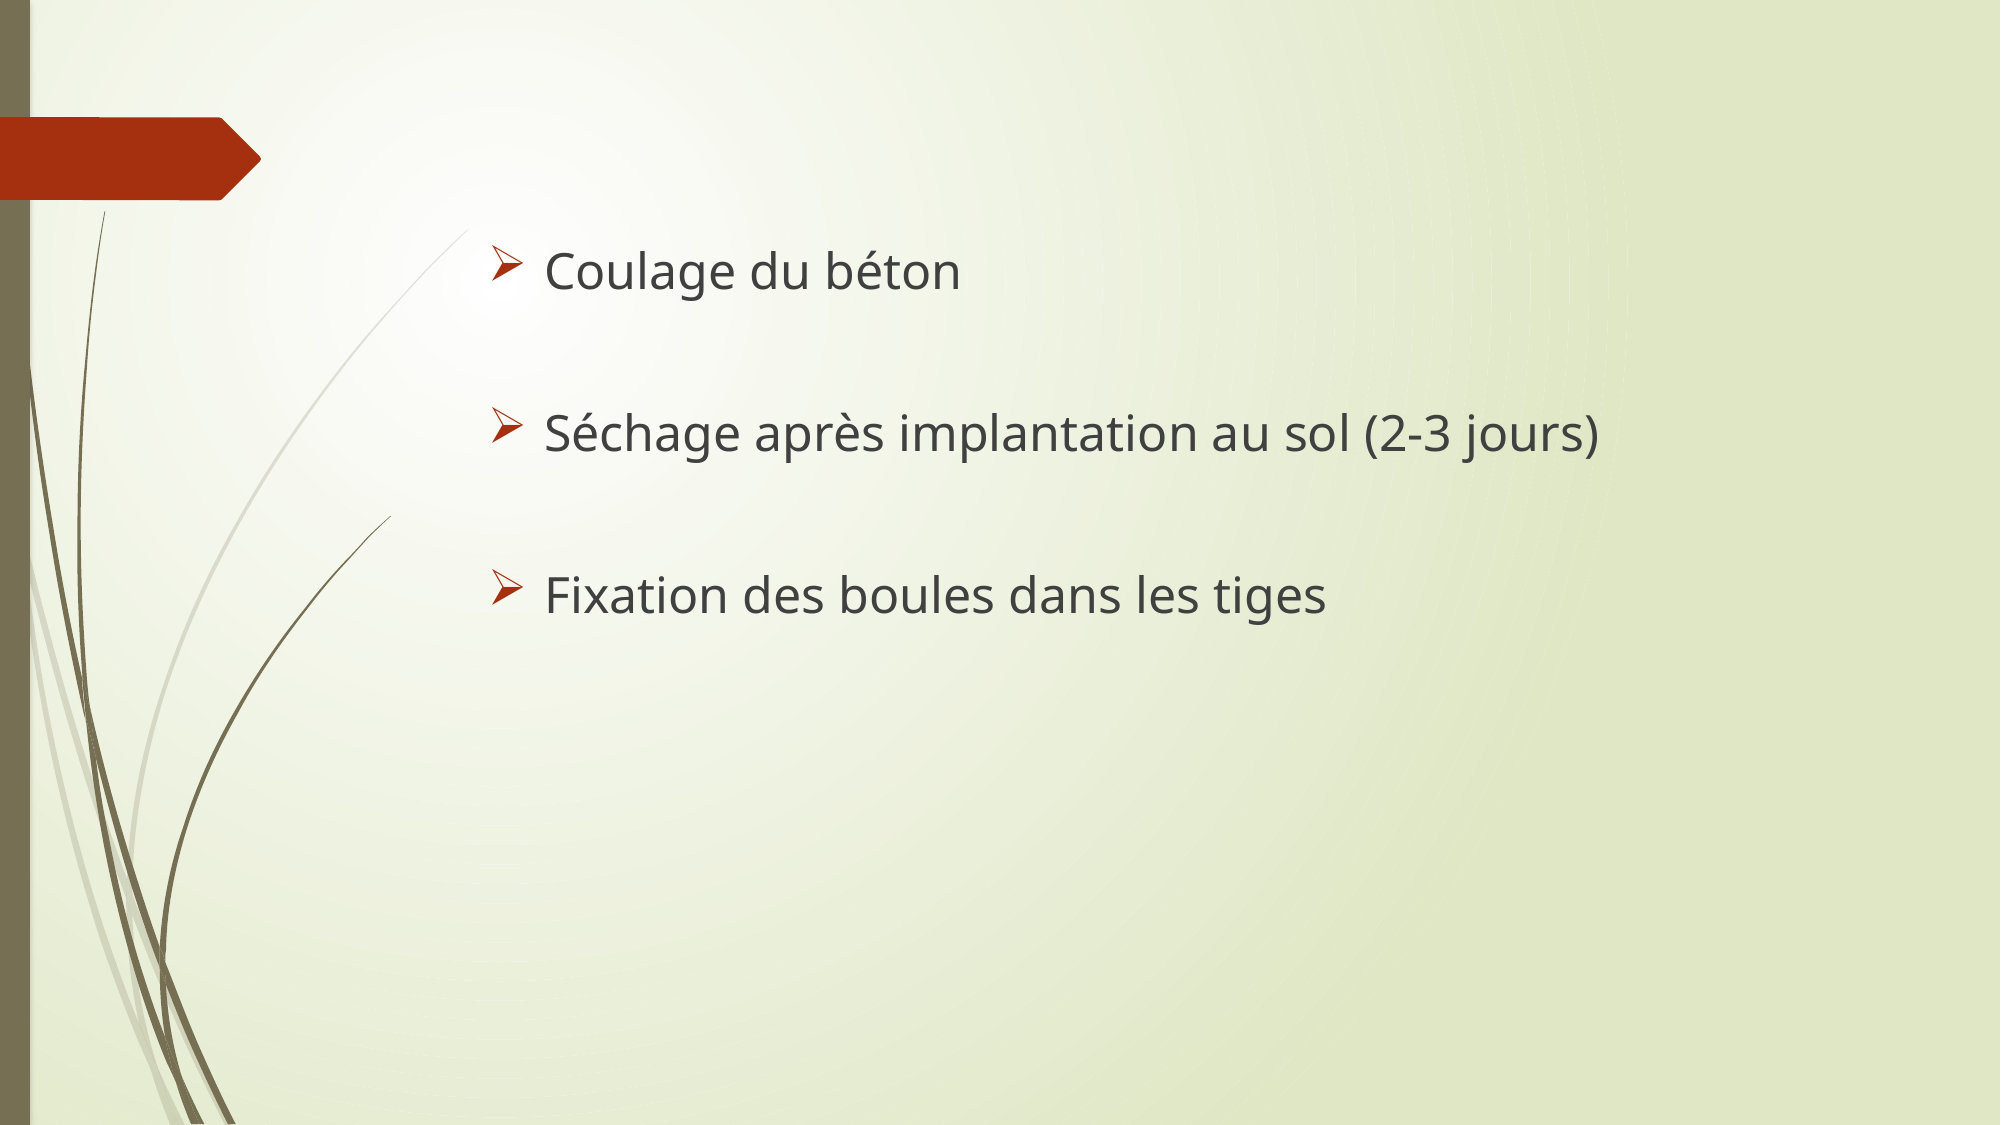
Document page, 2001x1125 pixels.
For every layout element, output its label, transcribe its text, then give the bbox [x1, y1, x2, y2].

list Coulage du béton Séchage après implantation au sol (2-3 jours) Fixation des boules dans les tiges [472, 232, 1936, 852]
